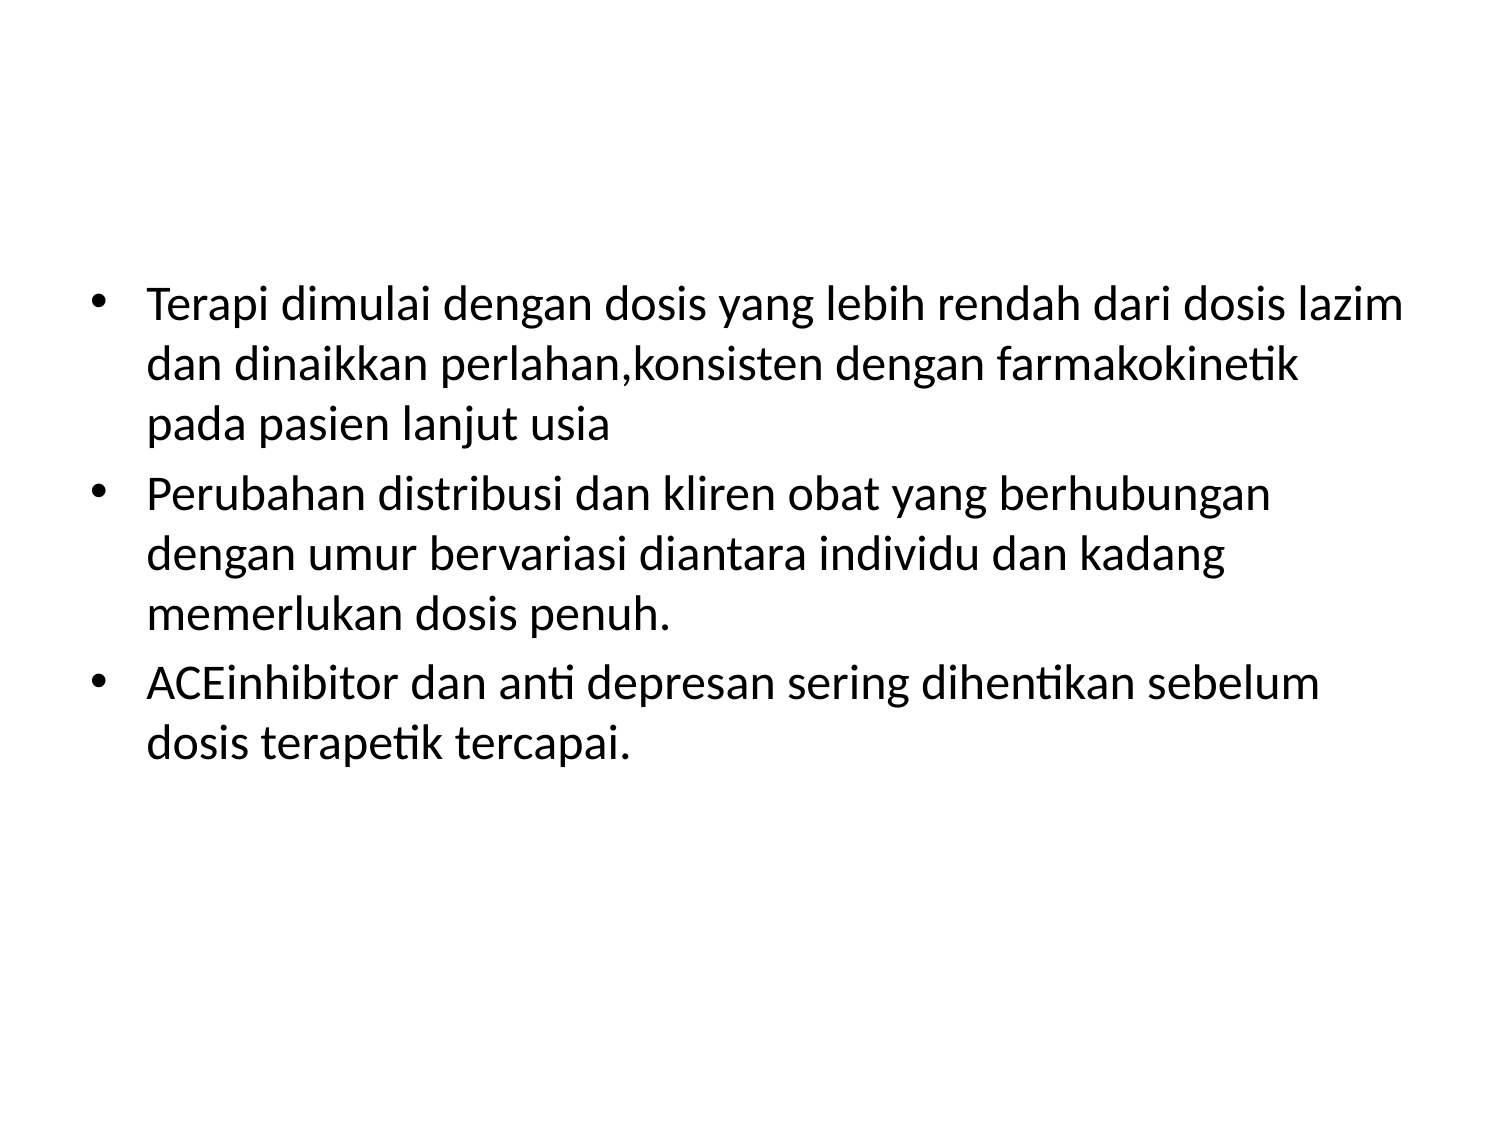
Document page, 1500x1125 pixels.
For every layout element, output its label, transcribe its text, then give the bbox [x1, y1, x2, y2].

list Terapi dimulai dengan dosis yang lebih rendah dari dosis lazim dan dinaikkan perlahan,konsisten dengan farmakokinetik pada pasien lanjut usia Perubahan distribusi dan kliren obat yang berhubungan dengan umur bervariasi diantara individu dan kadang memerlukan dosis penuh. ACEinhibitor dan anti depresan sering dihentikan sebelum dosis terapetik tercapai. [75, 262, 1425, 1005]
